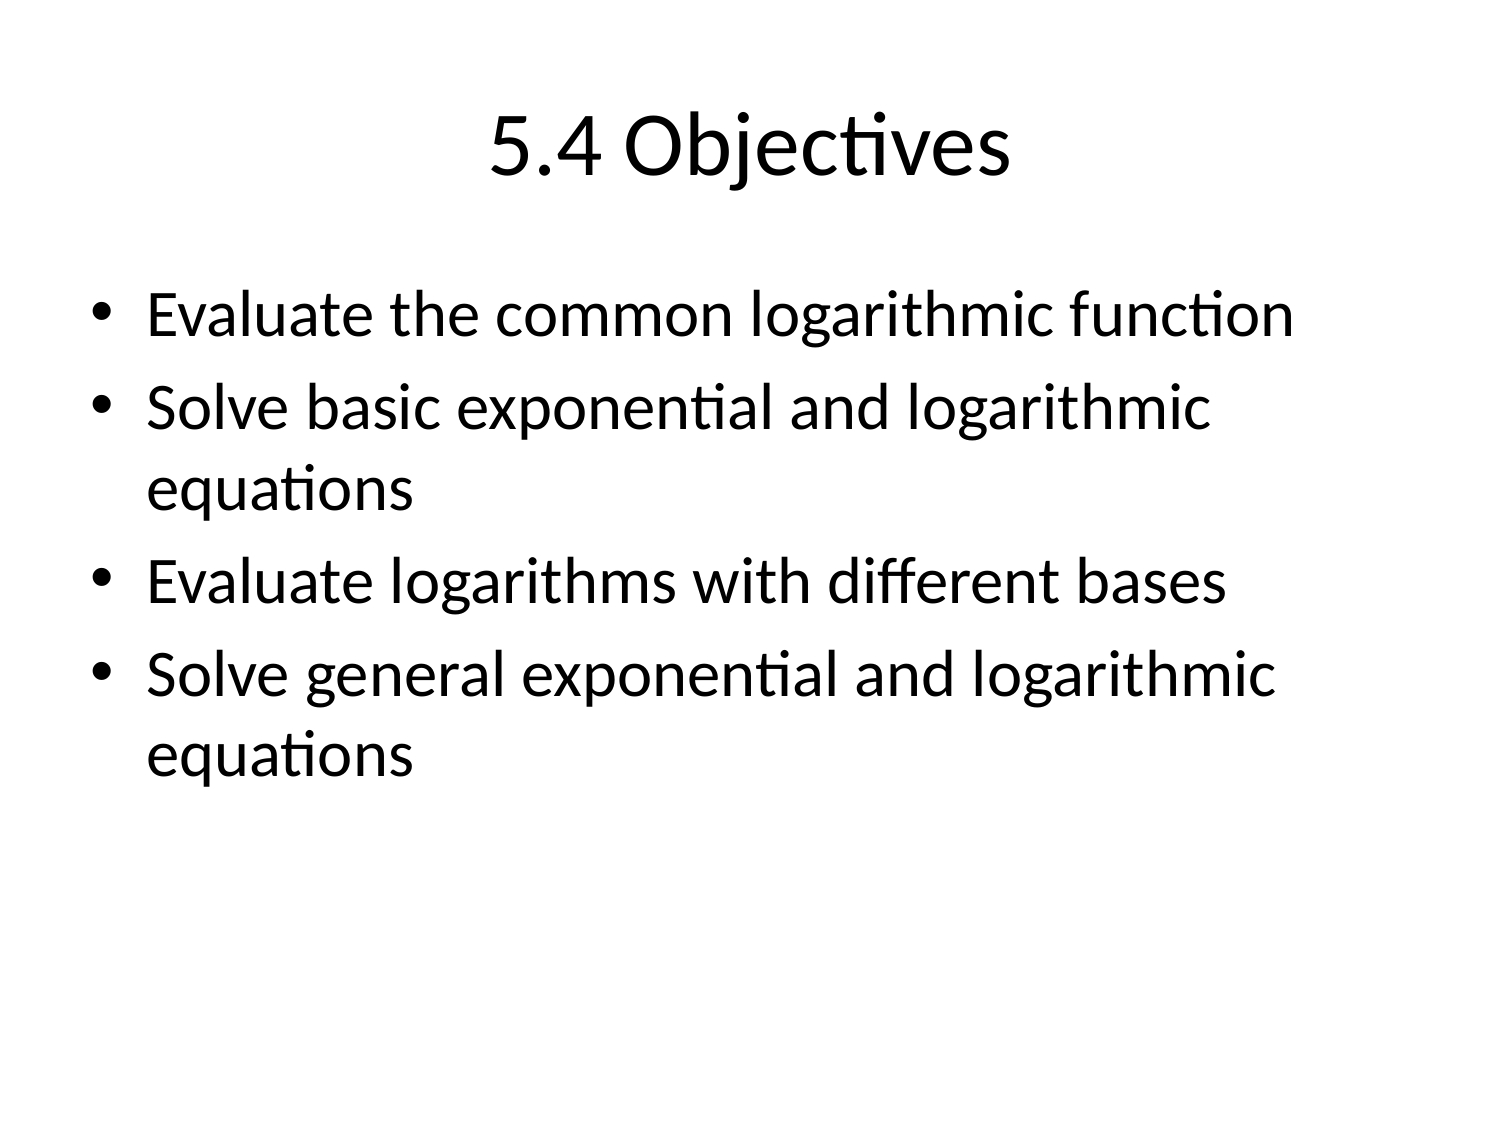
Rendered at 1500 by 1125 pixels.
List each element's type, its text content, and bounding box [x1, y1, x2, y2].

list Evaluate the common logarithmic function Solve basic exponential and logarithmic equations Evaluate logarithms with different bases Solve general exponential and logarithmic equations [75, 262, 1425, 1005]
title 5.4 Objectives [75, 45, 1425, 233]
